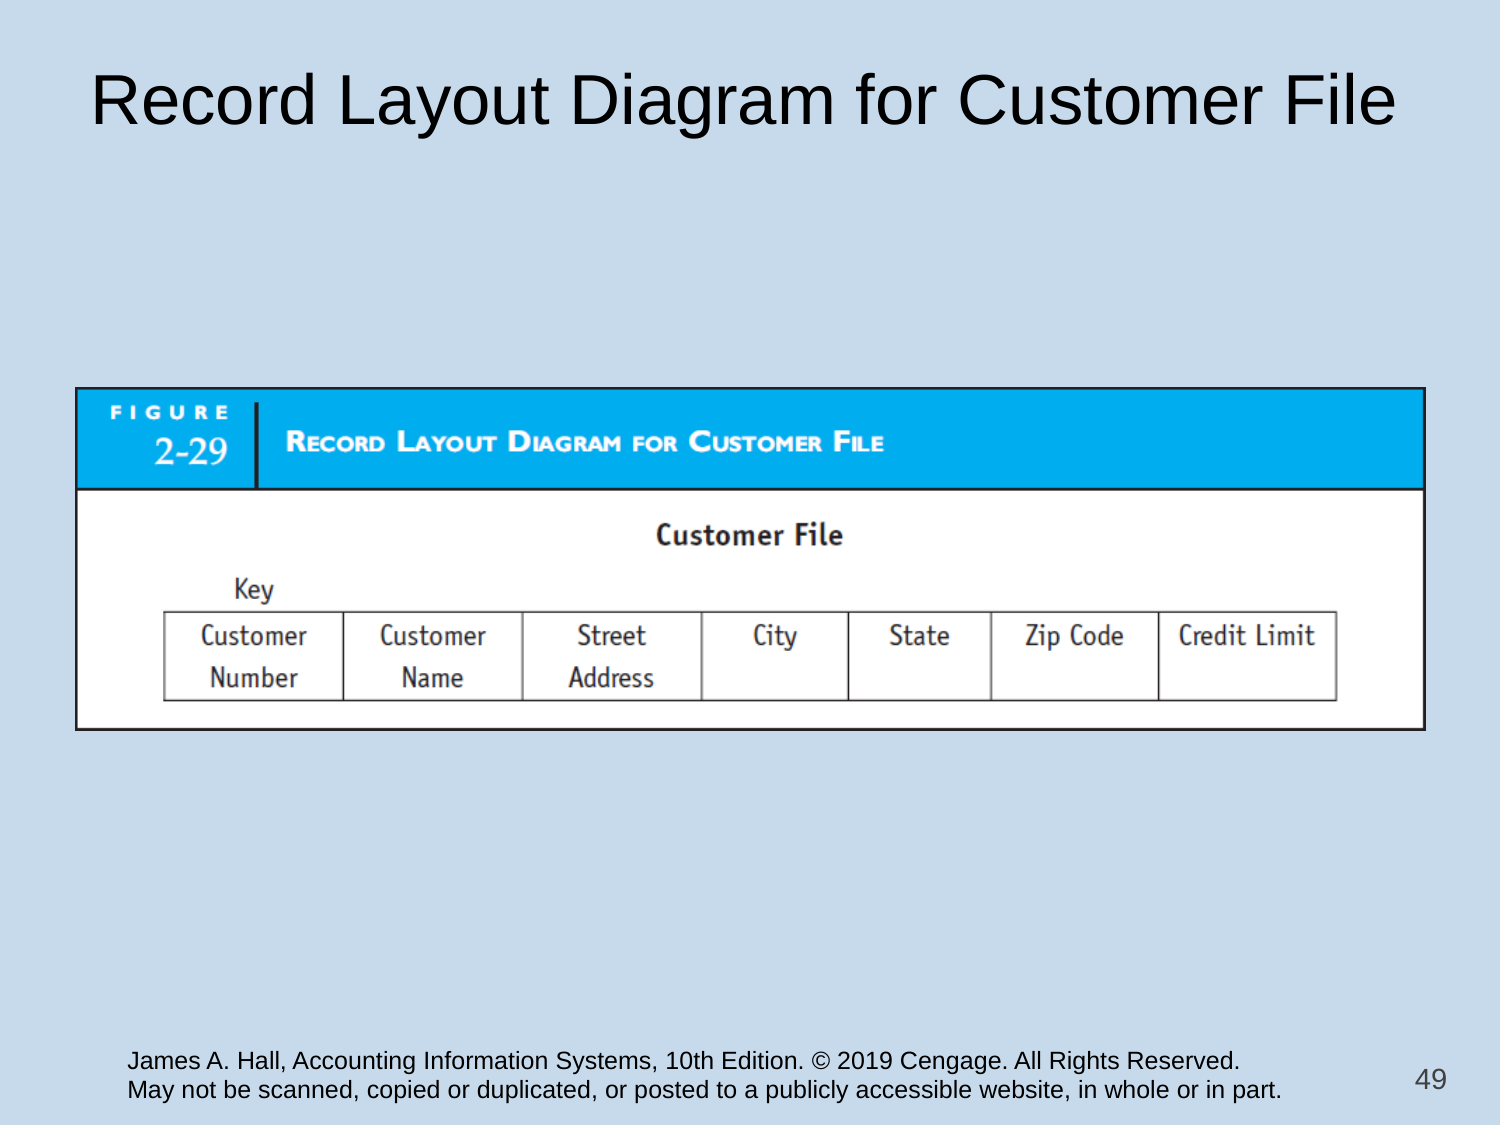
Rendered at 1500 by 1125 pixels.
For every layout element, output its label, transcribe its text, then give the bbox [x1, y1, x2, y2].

title Record Layout Diagram for Customer File [69, 62, 1420, 188]
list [74, 387, 1426, 732]
slide_number 49 [1400, 1052, 1488, 1113]
